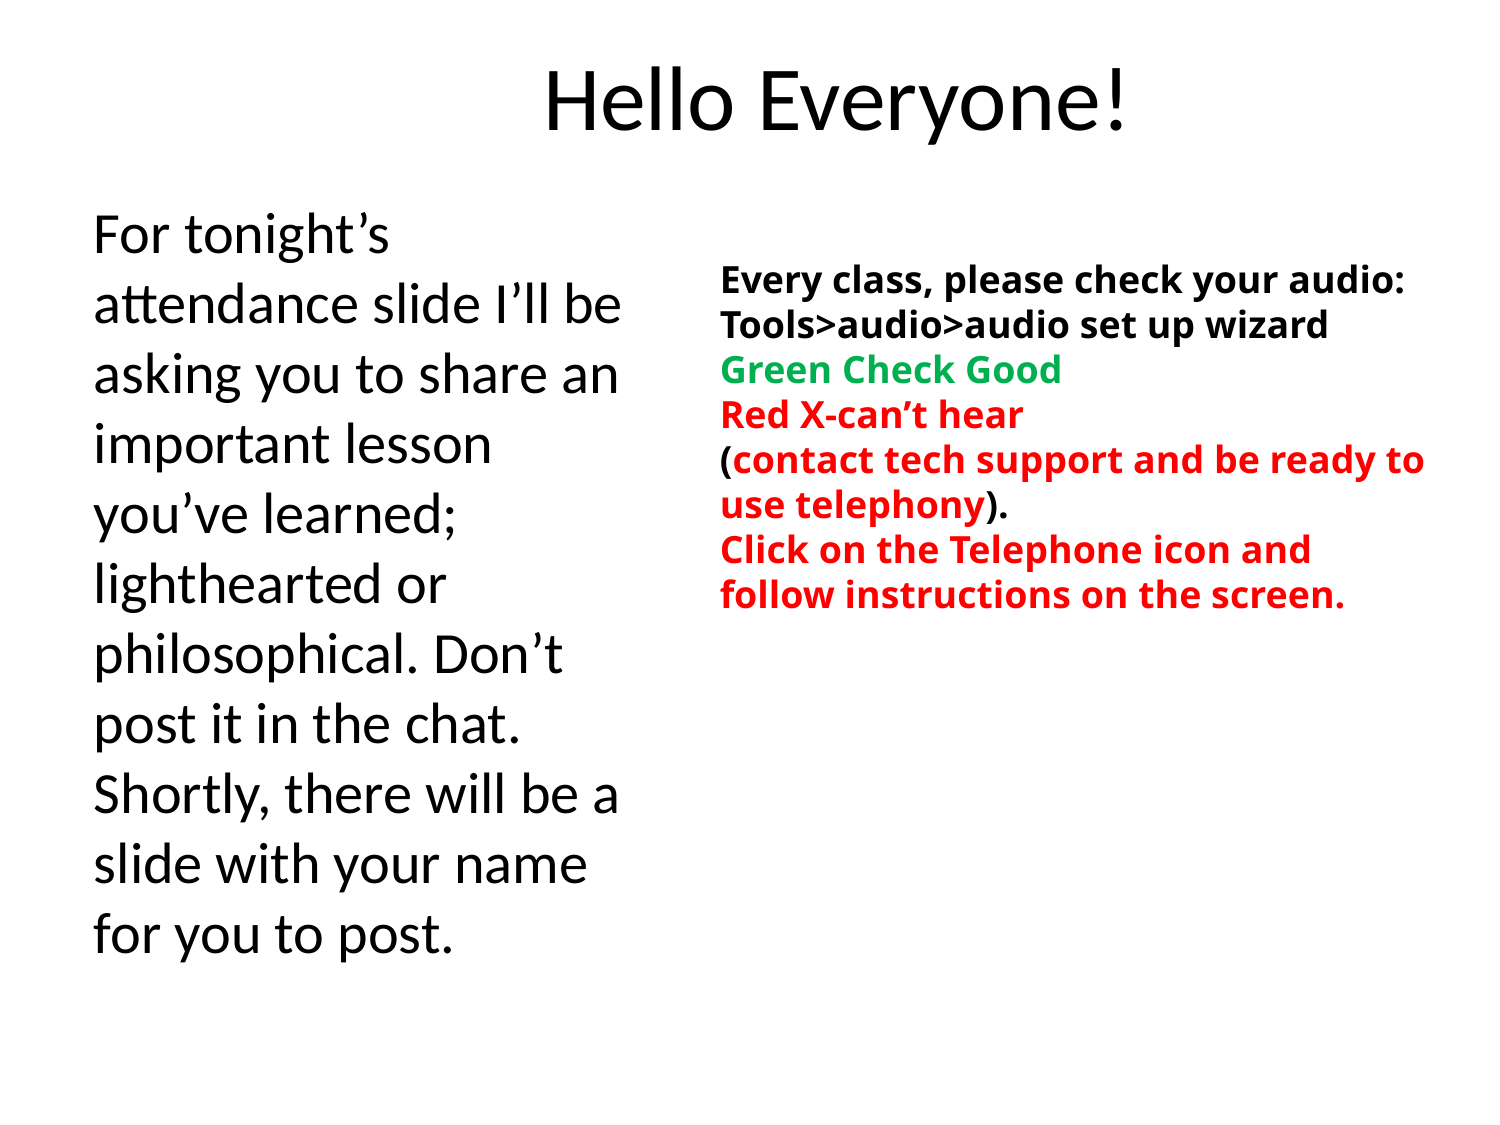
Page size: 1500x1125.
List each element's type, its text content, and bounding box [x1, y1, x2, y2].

title Hello Everyone! [162, 0, 1500, 188]
text_box For tonight’s attendance slide I’ll be asking you to share an important lesson you’ve learned; lighthearted or philosophical. Don’t post it in the chat. Shortly, there will be a slide with your name for you to post. [79, 187, 640, 1017]
text_box Every class, please check your audio: Tools>audio>audio set up wizard Green Check Good Red X-can’t hear (contact tech support and be ready to use telephony). Click on the Telephone icon and follow instructions on the screen. [705, 248, 1446, 849]
